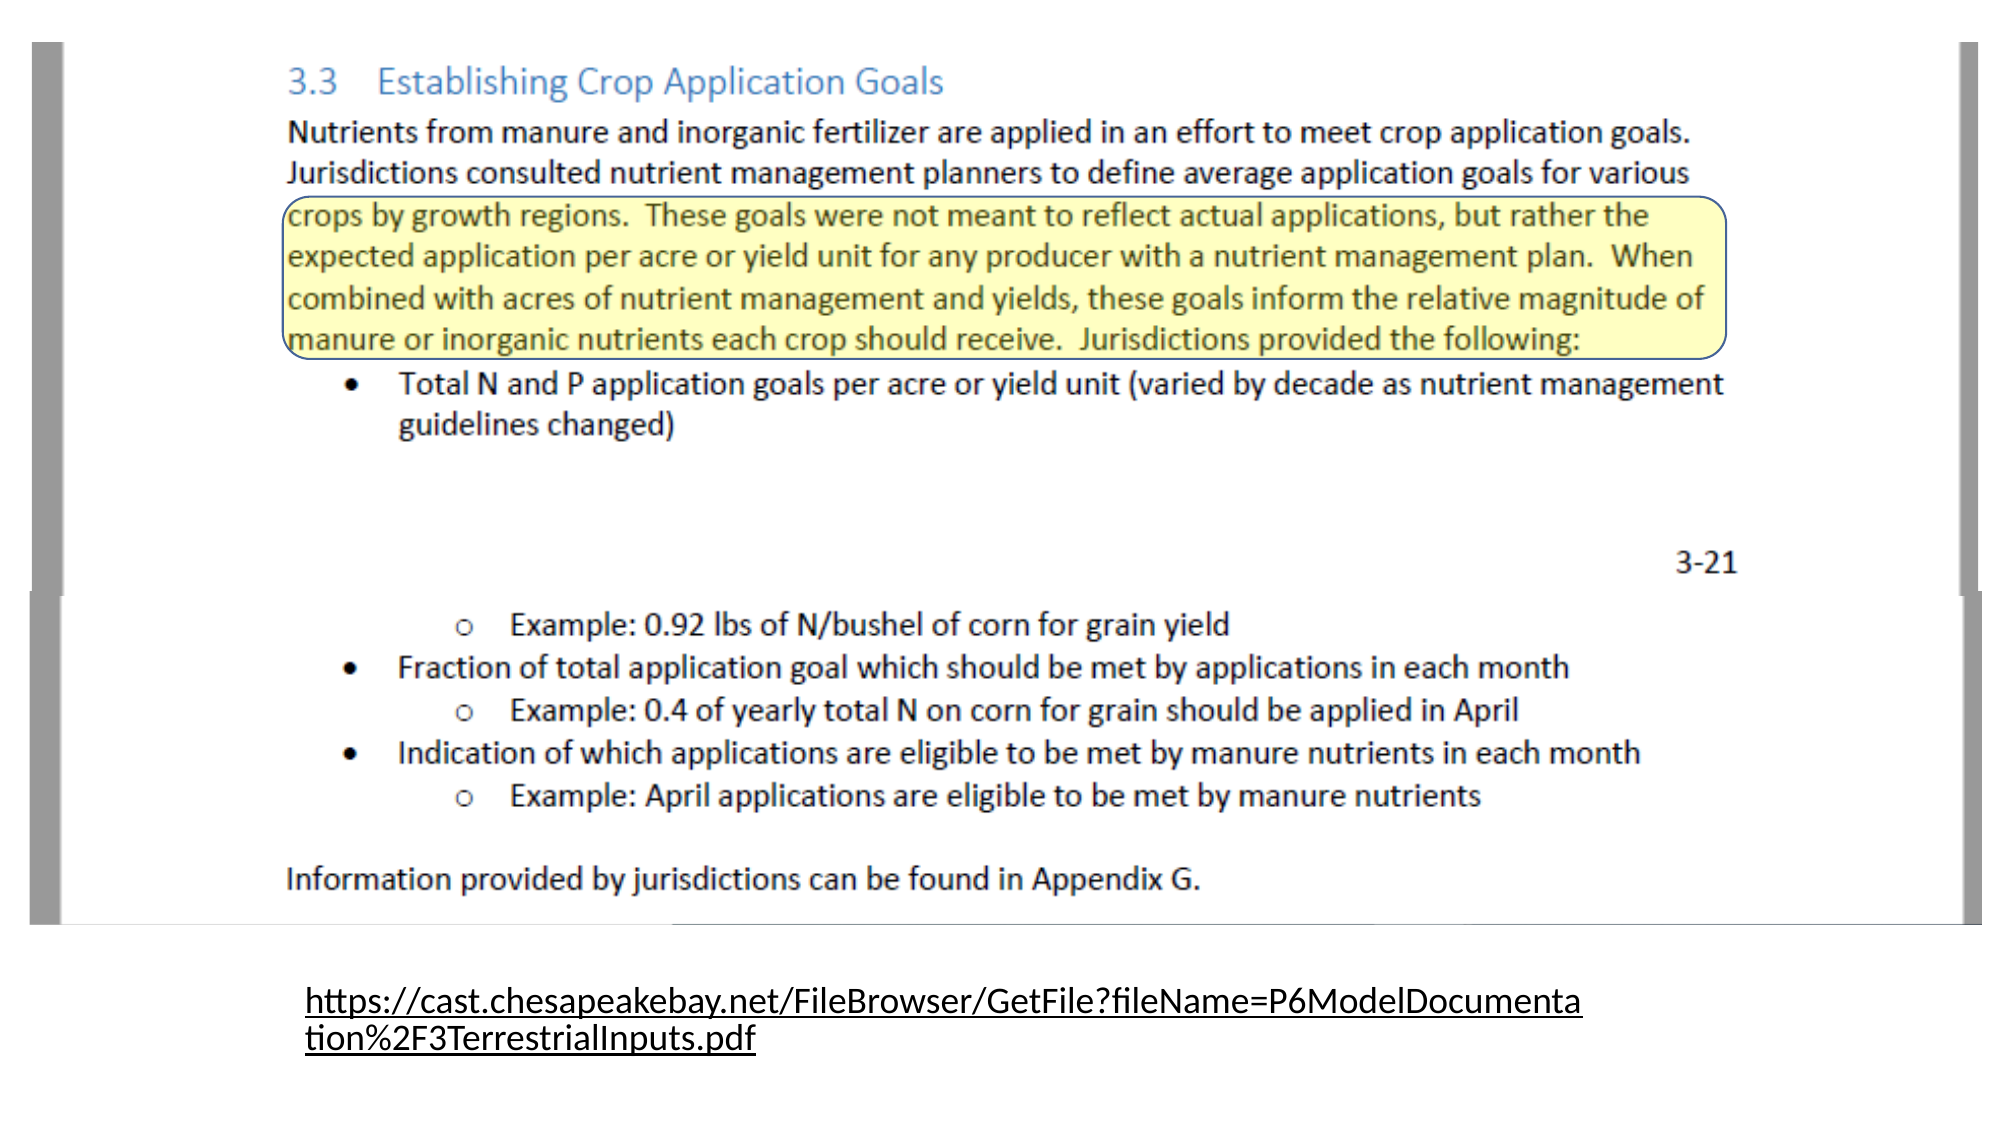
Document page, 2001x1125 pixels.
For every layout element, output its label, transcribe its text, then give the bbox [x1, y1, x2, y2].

text_box https://cast.chesapeakebay.net/FileBrowser/GetFile?fileName=P6ModelDocumentation%2F3TerrestrialInputs.pdf [290, 968, 1618, 1074]
picture [29, 42, 1982, 925]
